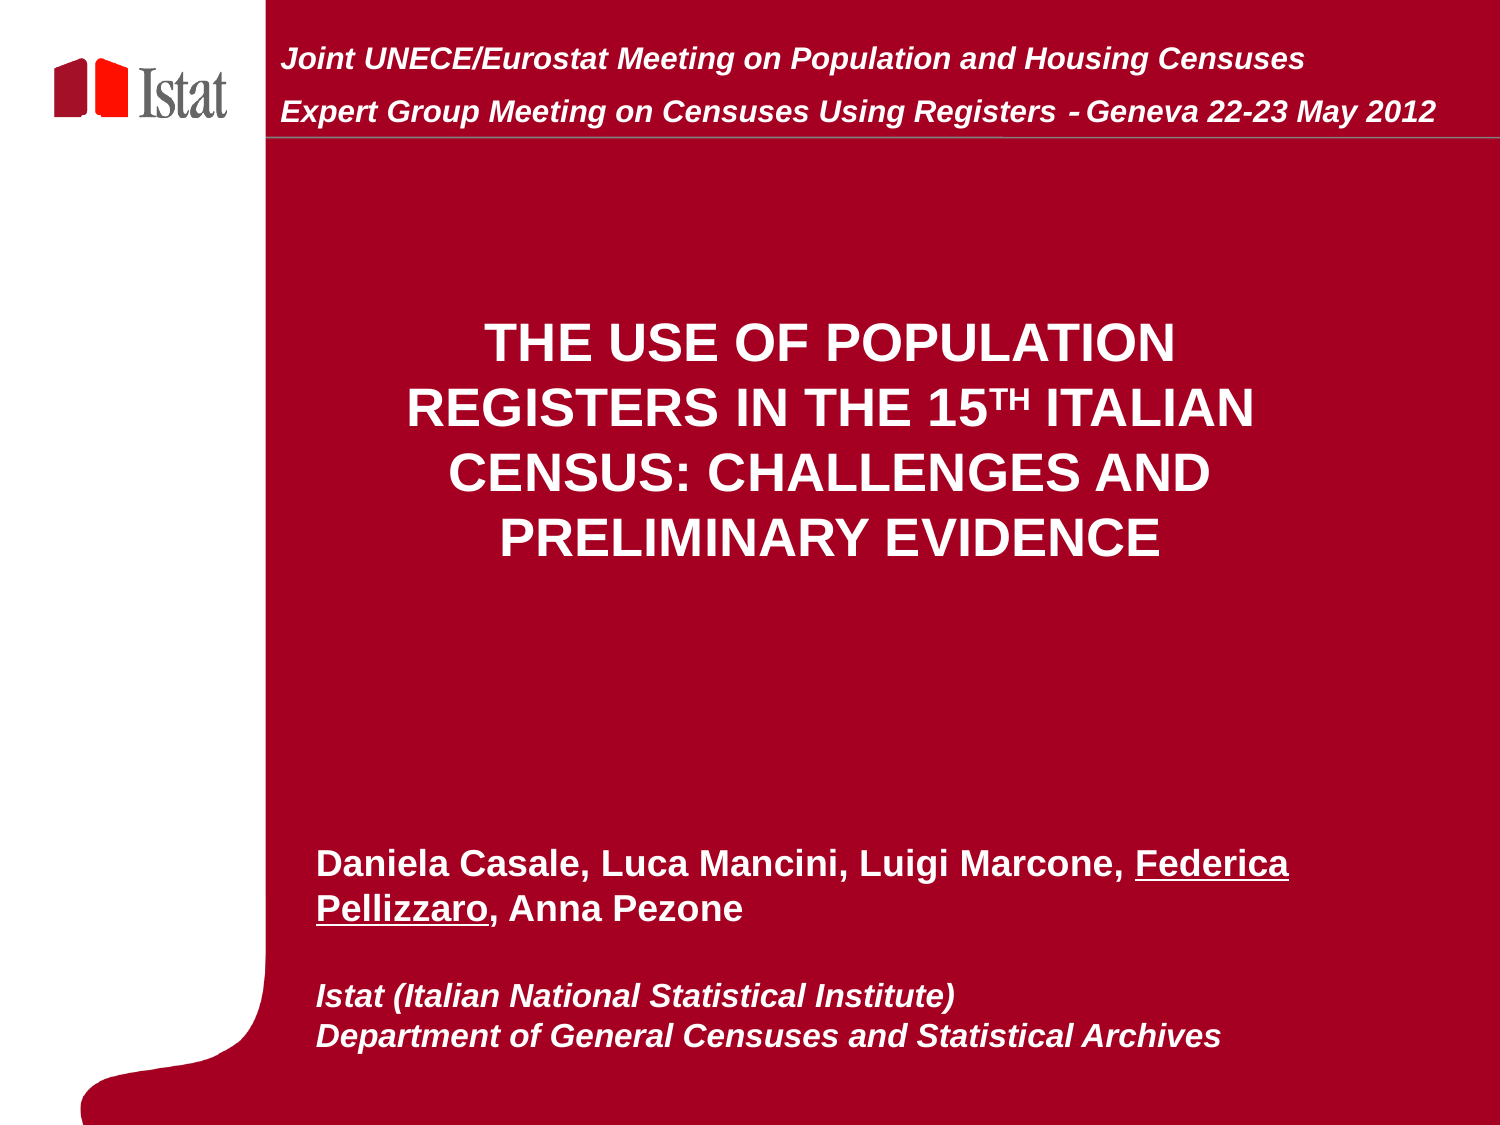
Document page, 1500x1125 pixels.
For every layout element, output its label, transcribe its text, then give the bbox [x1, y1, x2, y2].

text_box THE USE OF POPULATION REGISTERS IN THE 15TH ITALIAN CENSUS: CHALLENGES AND PRELIMINARY EVIDENCE [312, 299, 1350, 575]
text_box Joint UNECE/Eurostat Meeting on Population and Housing Censuses Expert Group Meeting on Censuses Using Registers  Geneva 22-23 May 2012 [270, 31, 1500, 182]
text_box Daniela Casale, Luca Mancini, Luigi Marcone, Federica Pellizzaro, Anna Pezone Istat (Italian National Statistical Institute) Department of General Censuses and Statistical Archives [301, 831, 1471, 1062]
picture [0, 0, 266, 1125]
